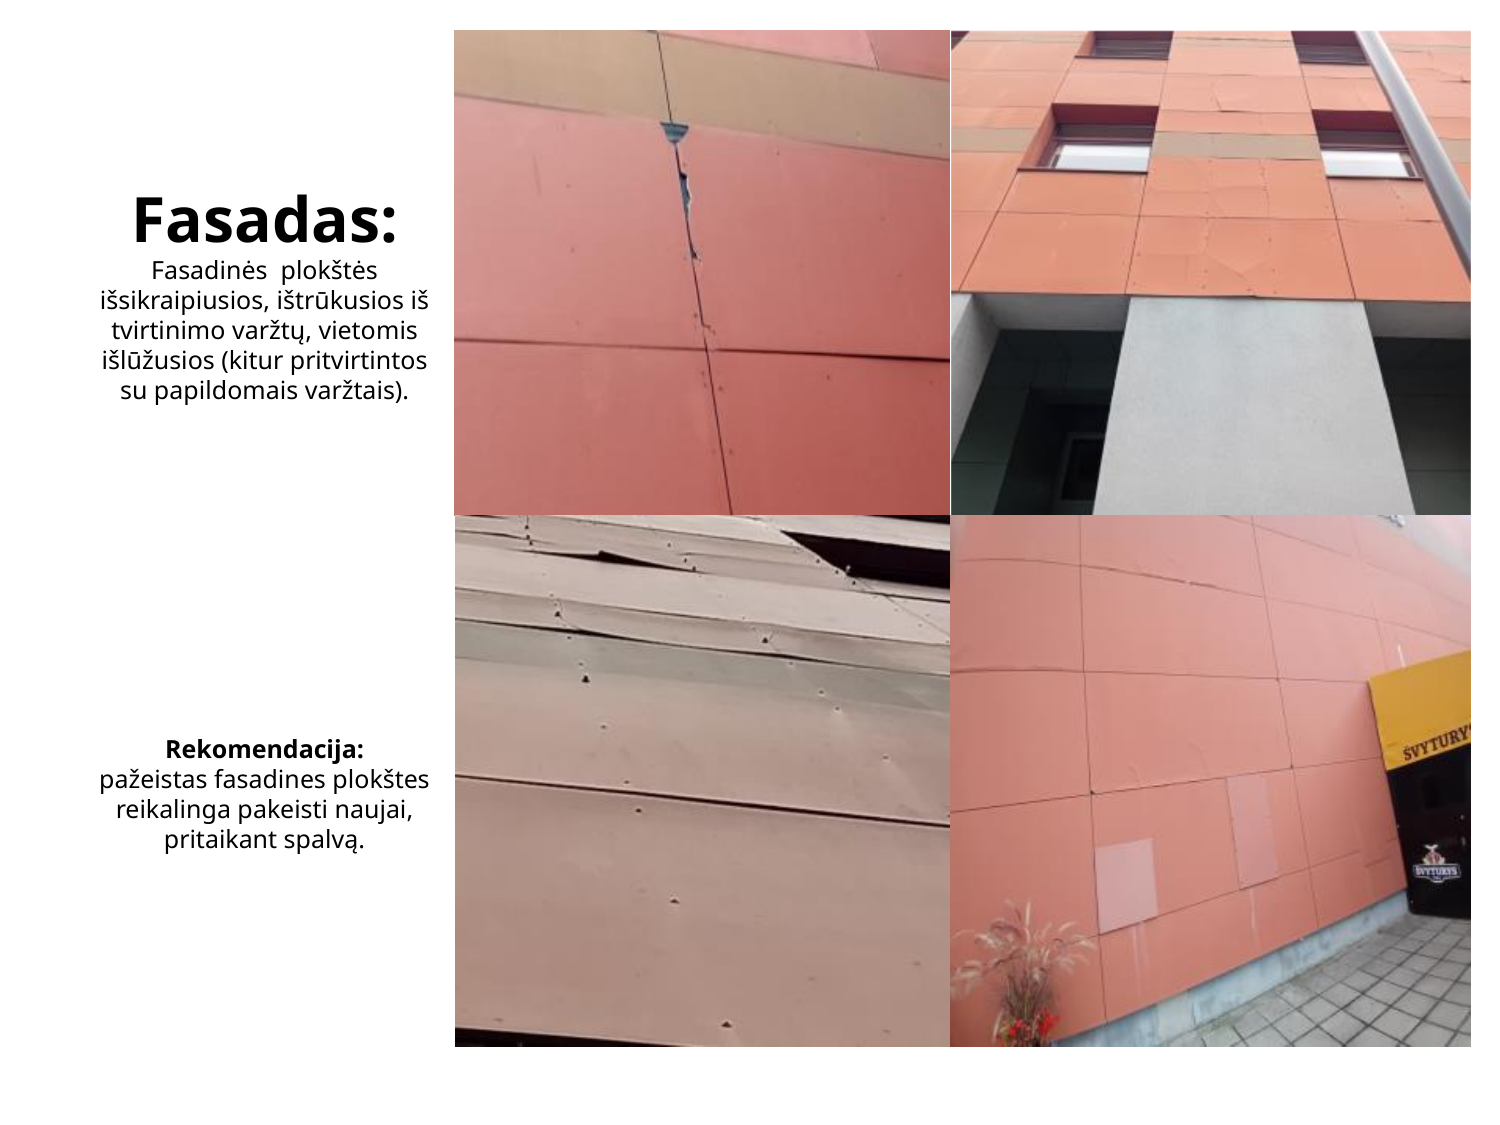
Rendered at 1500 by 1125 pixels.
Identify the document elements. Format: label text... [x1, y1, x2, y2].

title Fasadas: Fasadinės plokštės išsikraipiusios, ištrūkusios iš tvirtinimo varžtų, vietomis išlūžusios (kitur pritvirtintos su papildomais varžtais). Rekomendacija: pažeistas fasadines plokštes reikalinga pakeisti naujai, pritaikant spalvą. [75, 45, 450, 988]
picture [454, 12, 1471, 1048]
